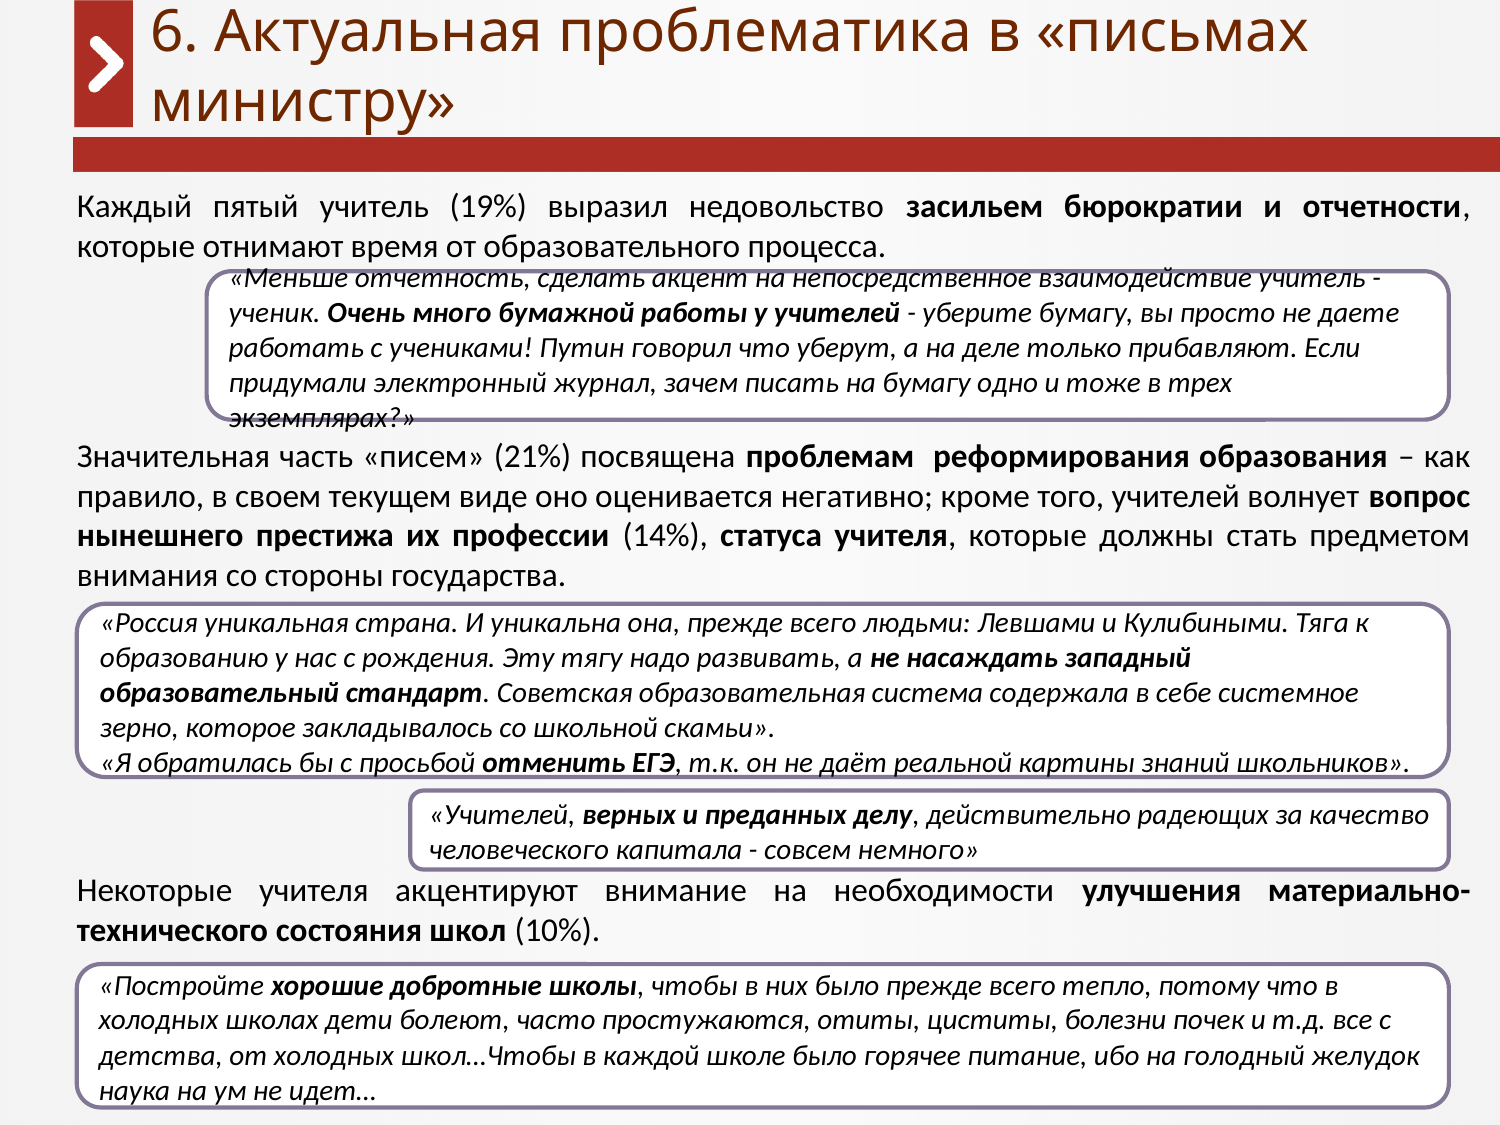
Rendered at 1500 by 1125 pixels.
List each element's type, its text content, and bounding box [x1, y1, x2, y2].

text_box «Постройте хорошие добротные школы, чтобы в них было прежде всего тепло, потому что в холодных школах дети болеют, часто простужаются, отиты, циститы, болезни почек и т.д. все с детства, от холодных школ…Чтобы в каждой школе было горячее питание, ибо на голодный желудок наука на ум не идет… [74, 961, 1451, 1110]
text_box «Меньше отчетность, сделать акцент на непосредственное взаимодействие учитель - ученик. Очень много бумажной работы у учителей - уберите бумагу, вы просто не даете работать с учениками! Путин говорил что уберут, а на деле только прибавляют. Если придумали электронный журнал, зачем писать на бумагу одно и тоже в трех экземплярах?» [204, 269, 1451, 422]
text_box «Учителей, верных и преданных делу, действительно радеющих за качество человеческого капитала - совсем немного» [408, 788, 1451, 872]
list Каждый пятый учитель (19%) выразил недовольство засильем бюрократии и отчетности, которые отнимают время от образовательного процесса. Значительная часть «писем» (21%) посвящена проблемам реформирования образования – как правило, в своем текущем виде оно оценивается негативно; кроме того, учителей волнует вопрос нынешнего престижа их профессии (14%), статуса учителя, которые должны стать предметом внимания со стороны государства. Некоторые учителя акцентируют внимание на необходимости улучшения материально-технического состояния школ (10%). [76, 184, 1471, 1094]
title 6. Актуальная проблематика в «письмах министру» [135, 0, 1424, 126]
text_box «Россия уникальная страна. И уникальна она, прежде всего людьми: Левшами и Кулибиными. Тяга к образованию у нас с рождения. Эту тягу надо развивать, а не насаждать западный образовательный стандарт. Советская образовательная система содержала в себе системное зерно, которое закладывалось со школьной скамьи». «Я обратилась бы с просьбой отменить ЕГЭ, т.к. он не даёт реальной картины знаний школьников». [74, 601, 1451, 780]
picture [39, 0, 1500, 176]
